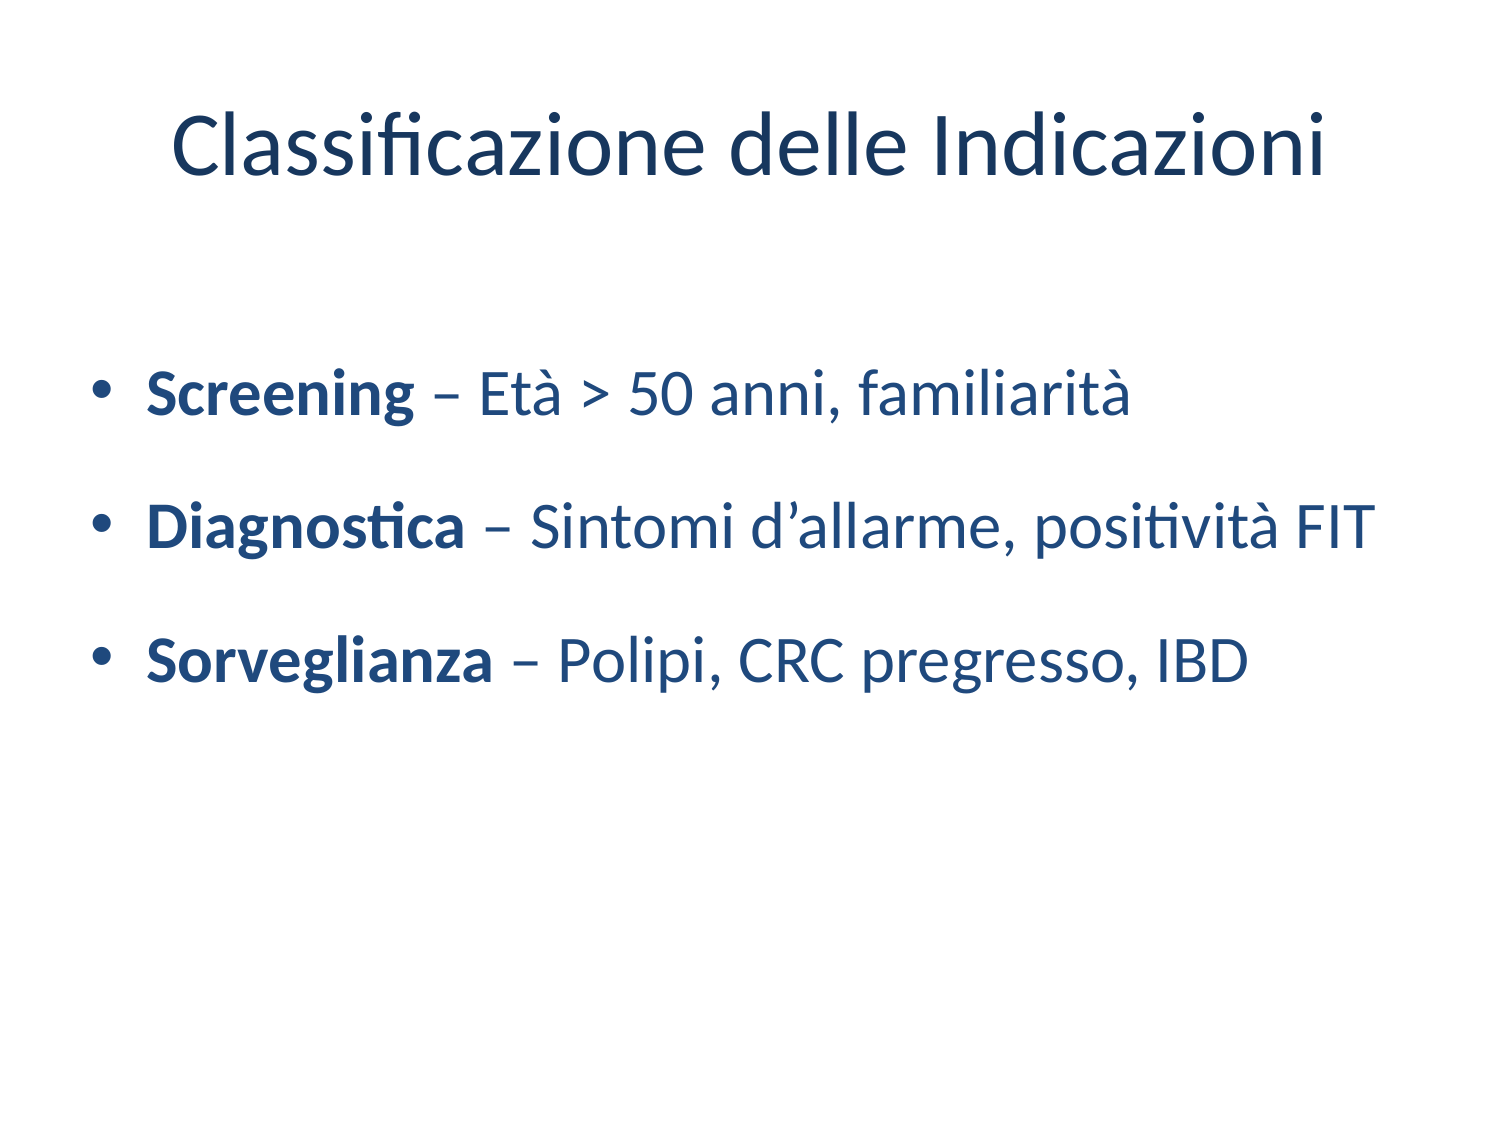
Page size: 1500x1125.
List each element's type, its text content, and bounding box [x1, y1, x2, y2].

list Screening – Età > 50 anni, familiarità Diagnostica – Sintomi d’allarme, positività FIT Sorveglianza – Polipi, CRC pregresso, IBD [74, 301, 1426, 1044]
title Classificazione delle Indicazioni [74, 44, 1426, 233]
